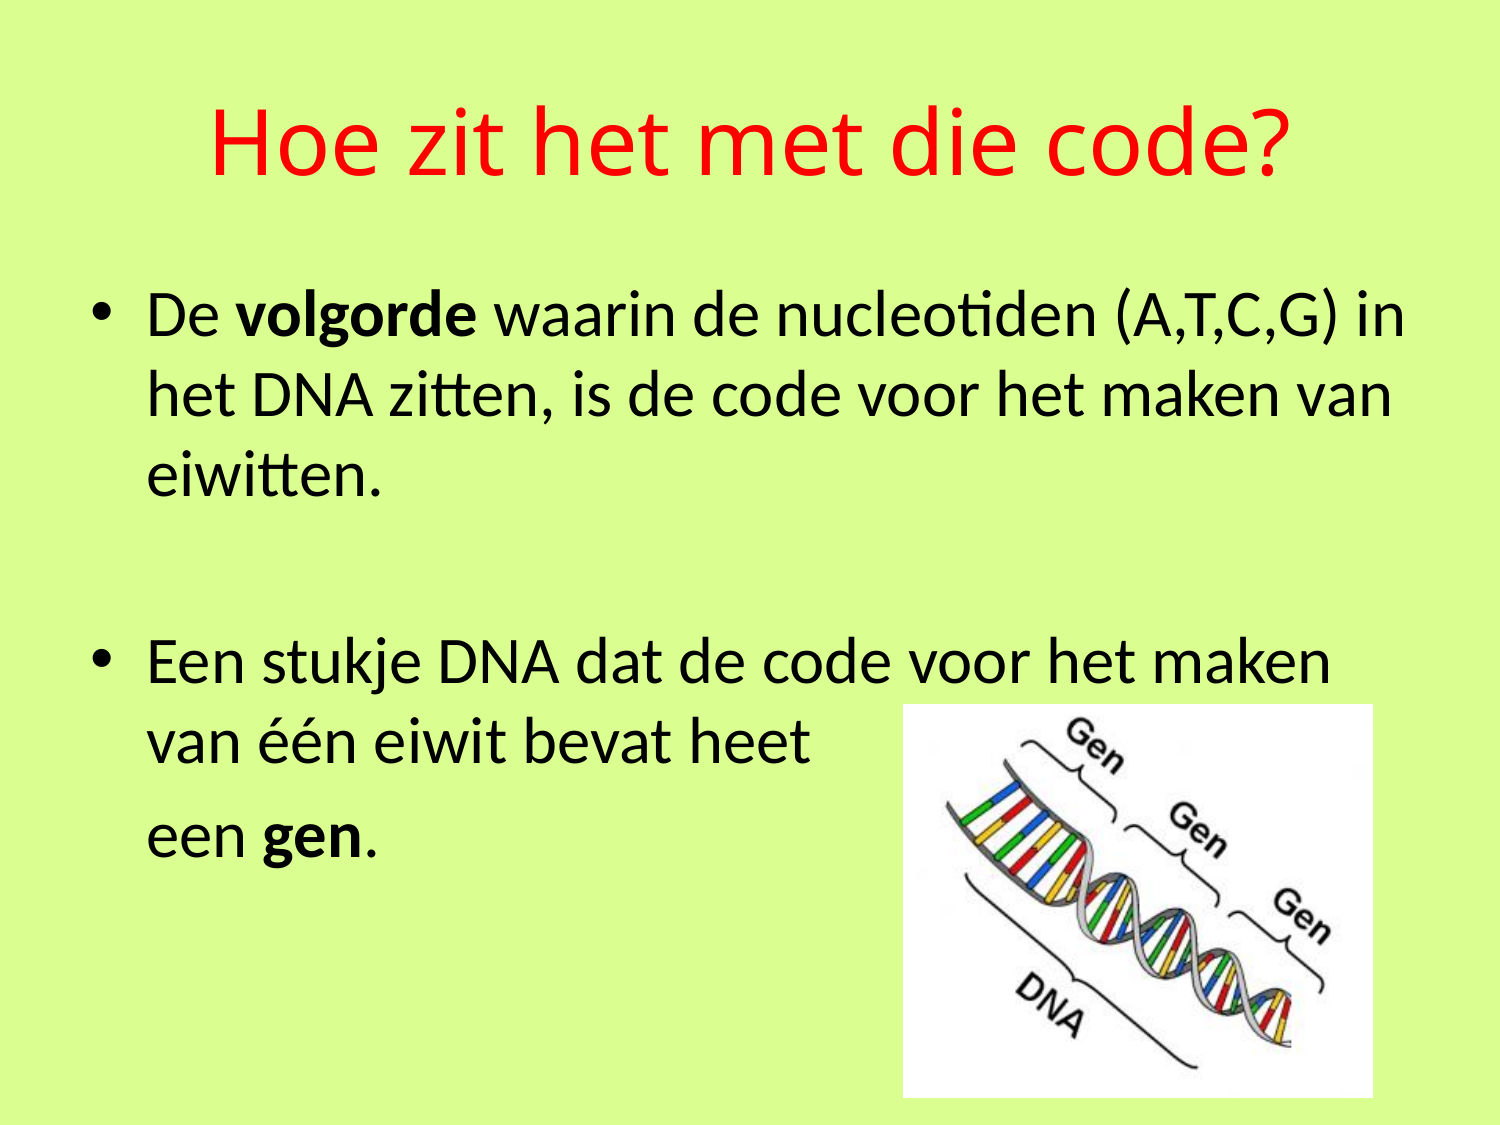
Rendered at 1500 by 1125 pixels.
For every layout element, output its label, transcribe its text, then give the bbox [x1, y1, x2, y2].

picture [903, 703, 1373, 1099]
list De volgorde waarin de nucleotiden (A,T,C,G) in het DNA zitten, is de code voor het maken van eiwitten. Een stukje DNA dat de code voor het maken van één eiwit bevat heet een gen. [75, 262, 1425, 1005]
title Hoe zit het met die code? [75, 45, 1425, 233]
